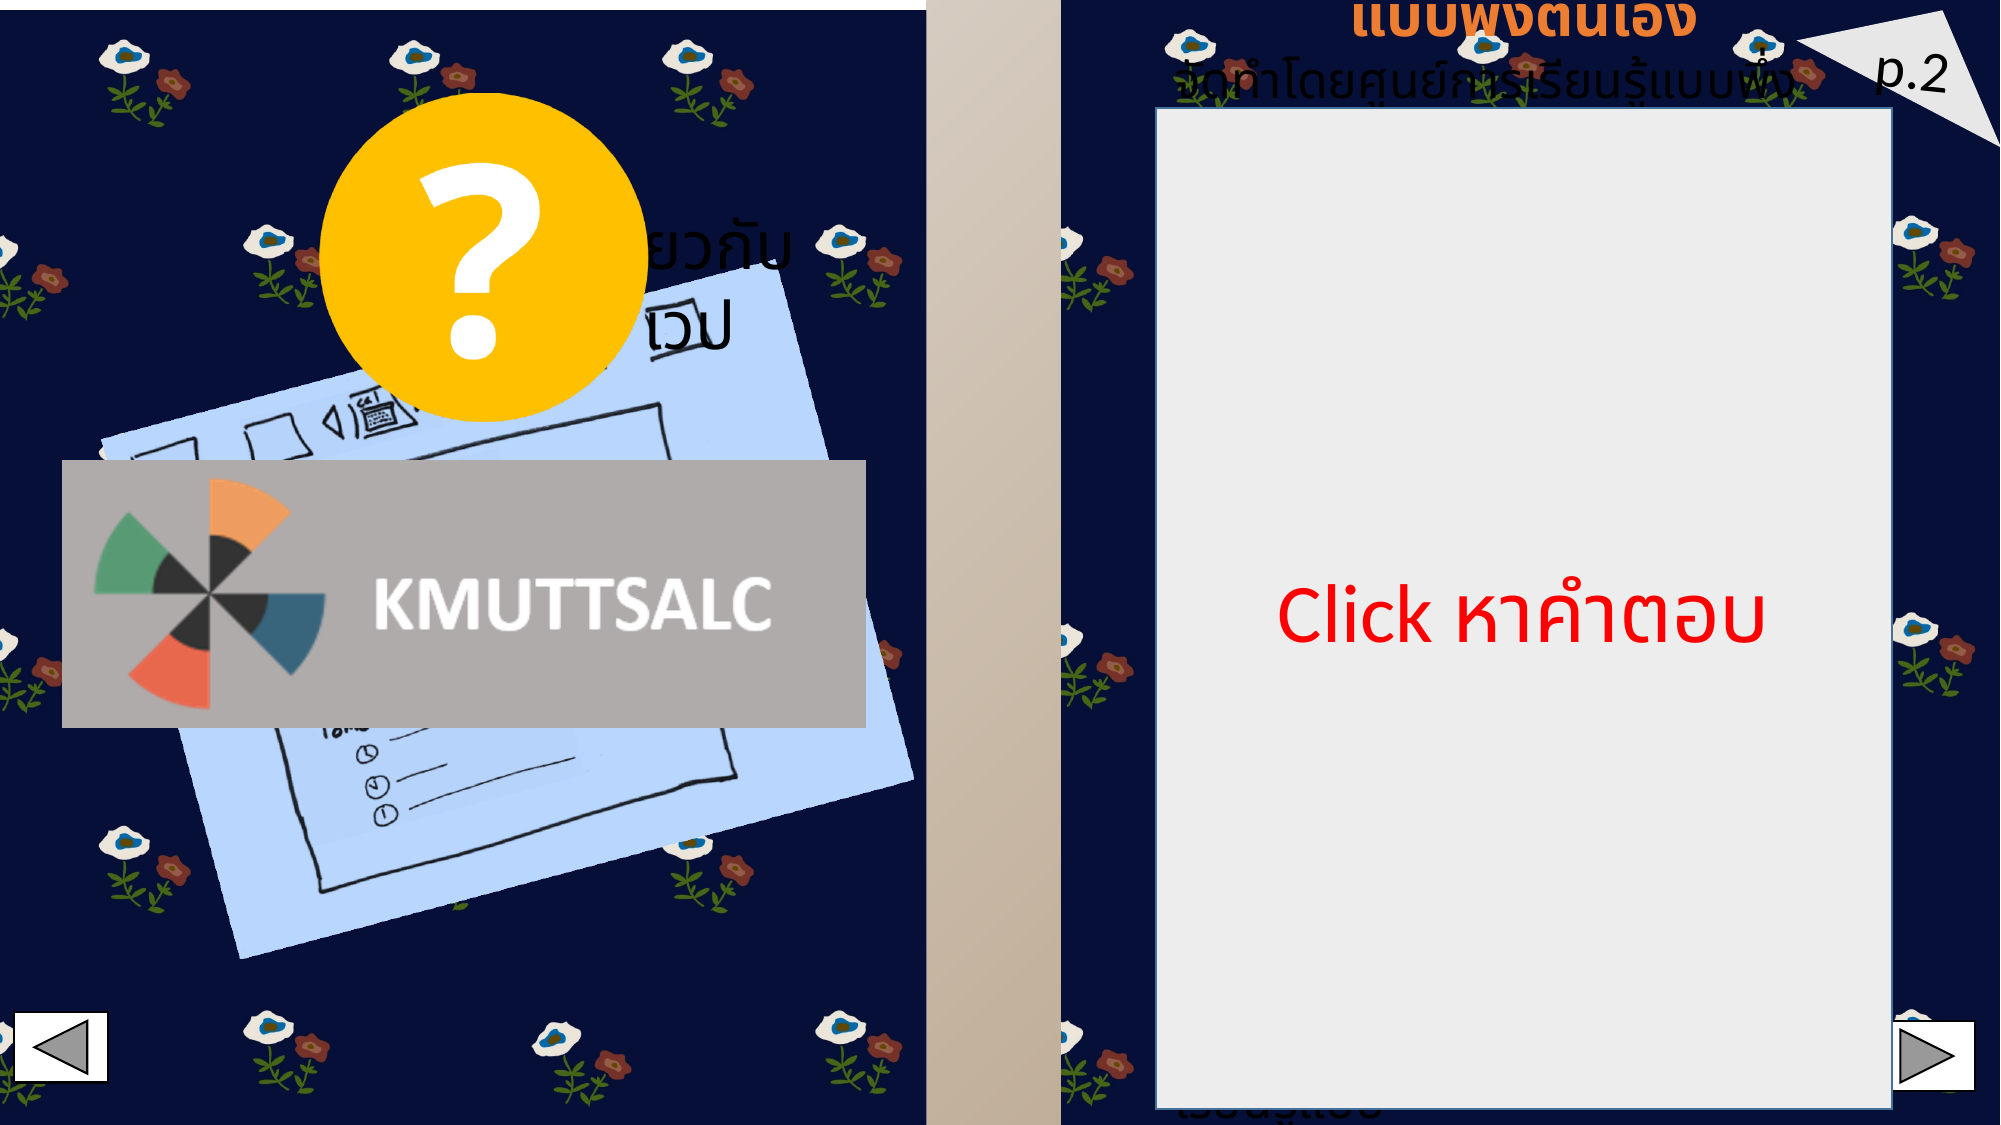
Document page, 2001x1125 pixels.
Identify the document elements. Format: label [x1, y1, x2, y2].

picture [1060, 0, 2000, 1125]
text_box [925, 0, 1060, 1125]
picture [0, 10, 927, 1125]
